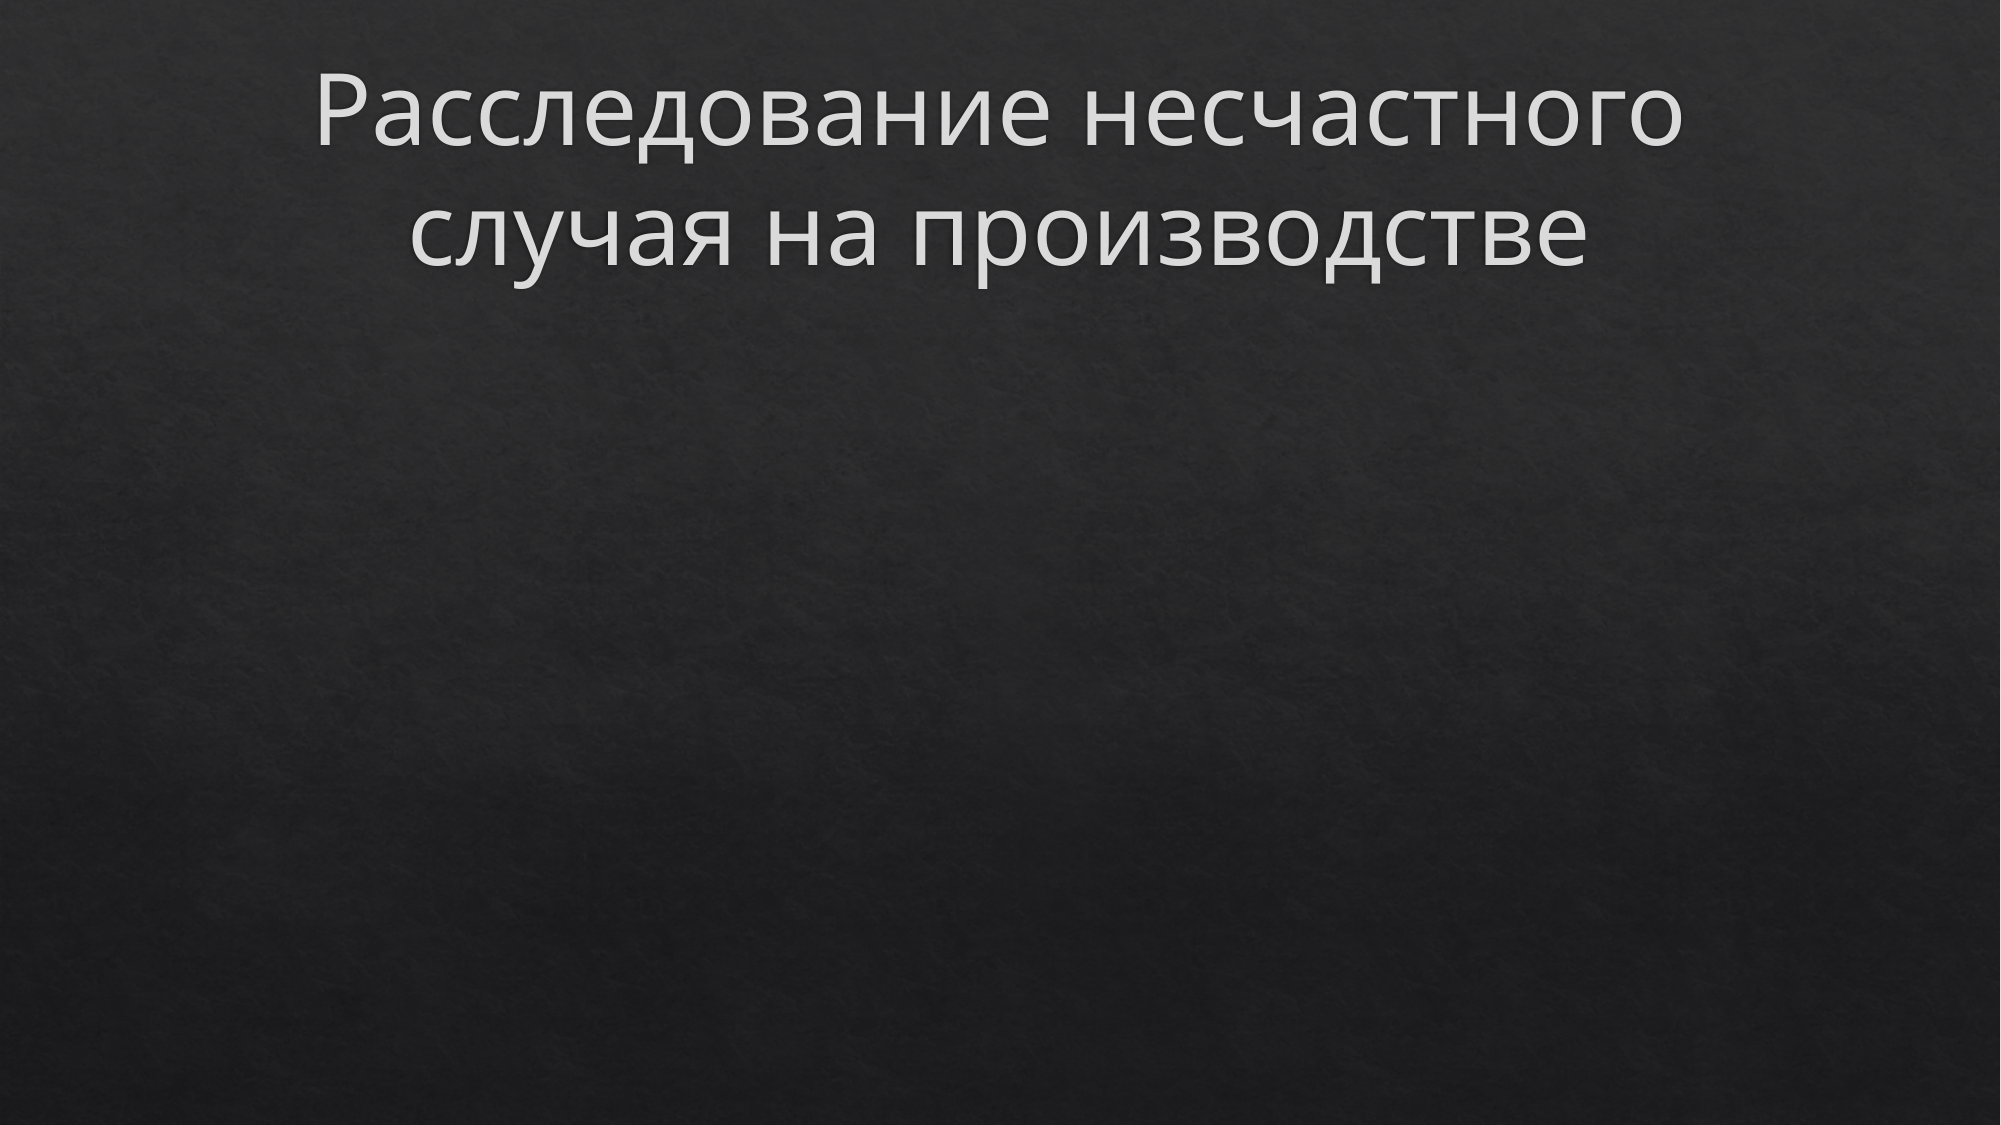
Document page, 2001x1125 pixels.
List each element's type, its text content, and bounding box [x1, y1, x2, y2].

title Расследование несчастного случая на производстве [249, 21, 1750, 293]
